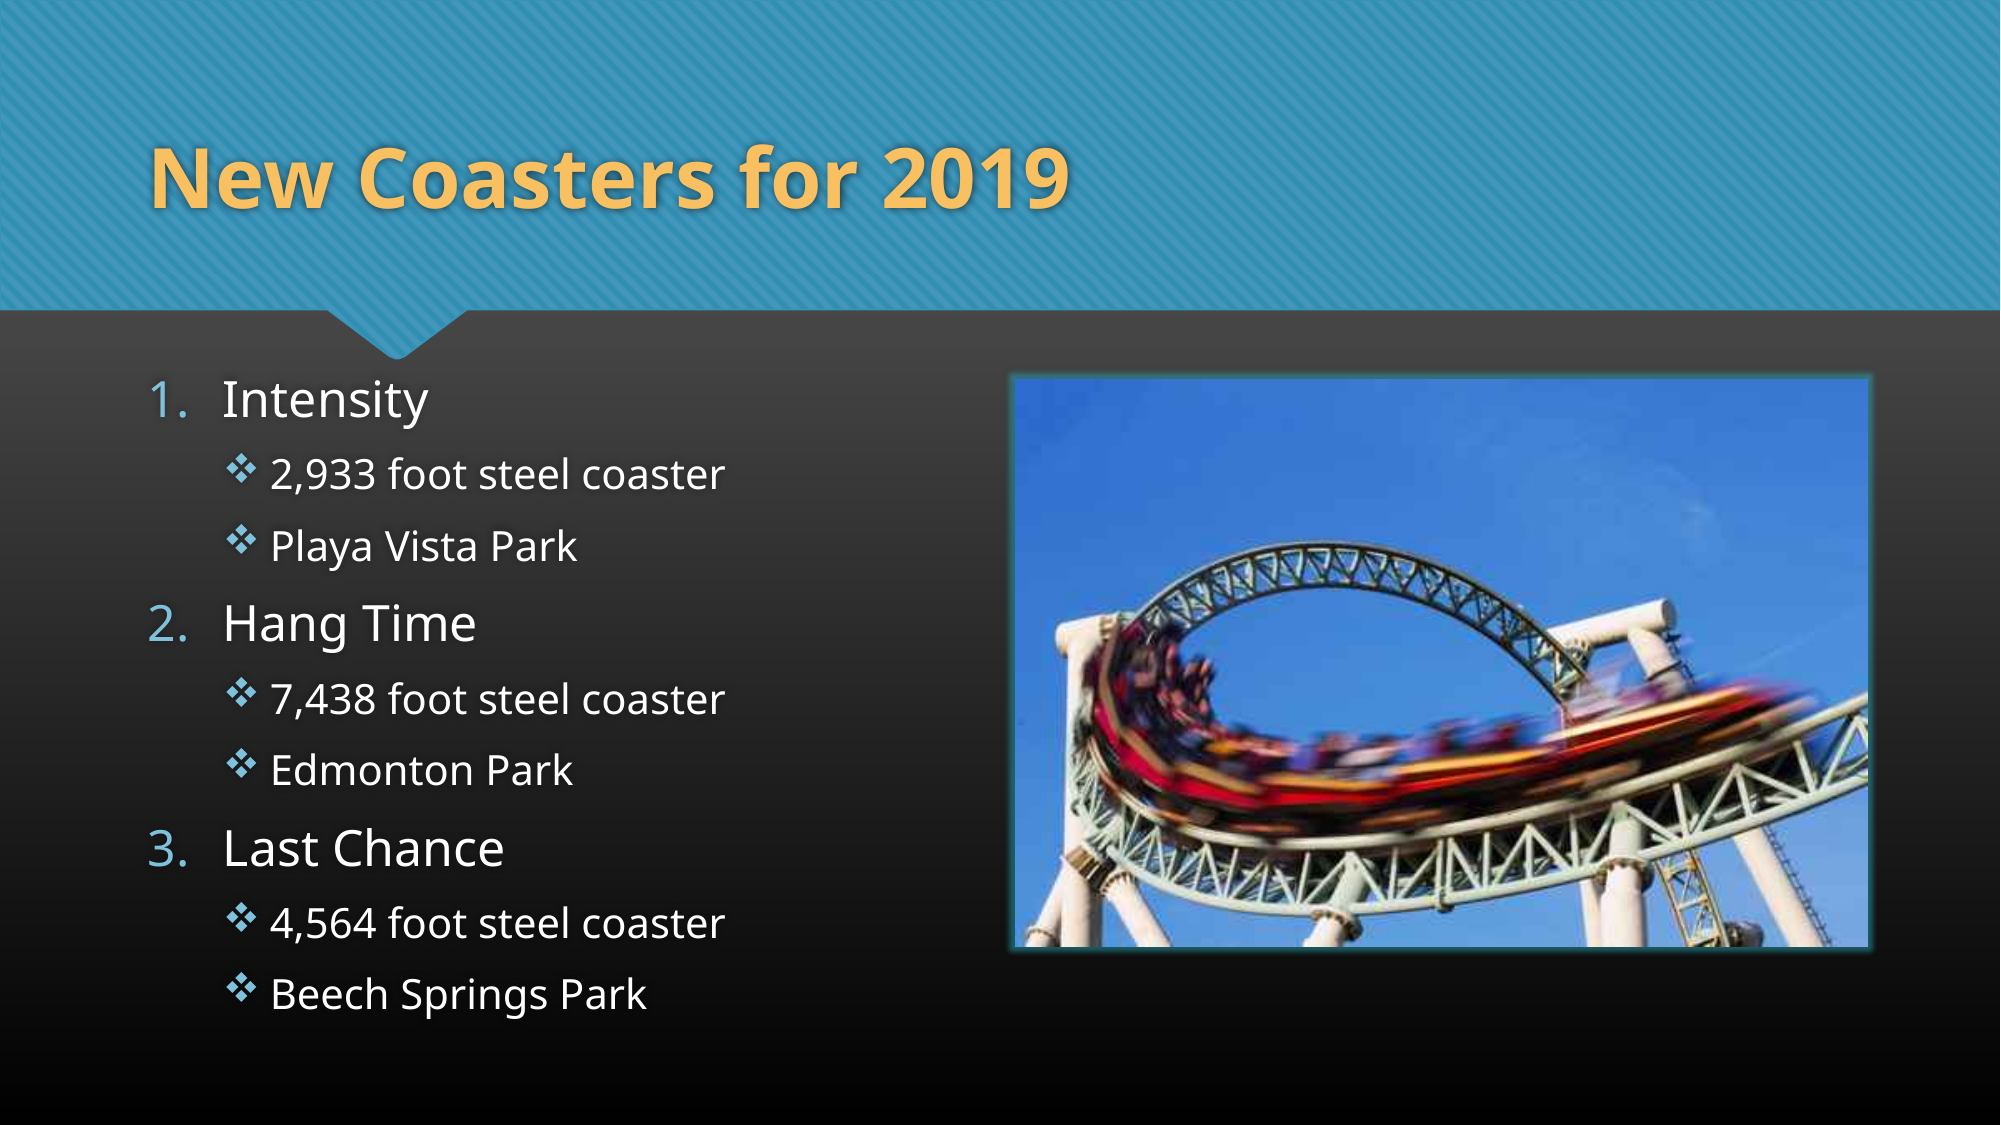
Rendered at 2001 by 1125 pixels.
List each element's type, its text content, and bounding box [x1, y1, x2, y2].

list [1014, 378, 1868, 947]
title New Coasters for 2019 [132, 73, 1868, 233]
list Intensity 2,933 foot steel coaster Playa Vista Park Hang Time 7,438 foot steel coaster Edmonton Park Last Chance 4,564 foot steel coaster Beech Springs Park [132, 337, 984, 1048]
